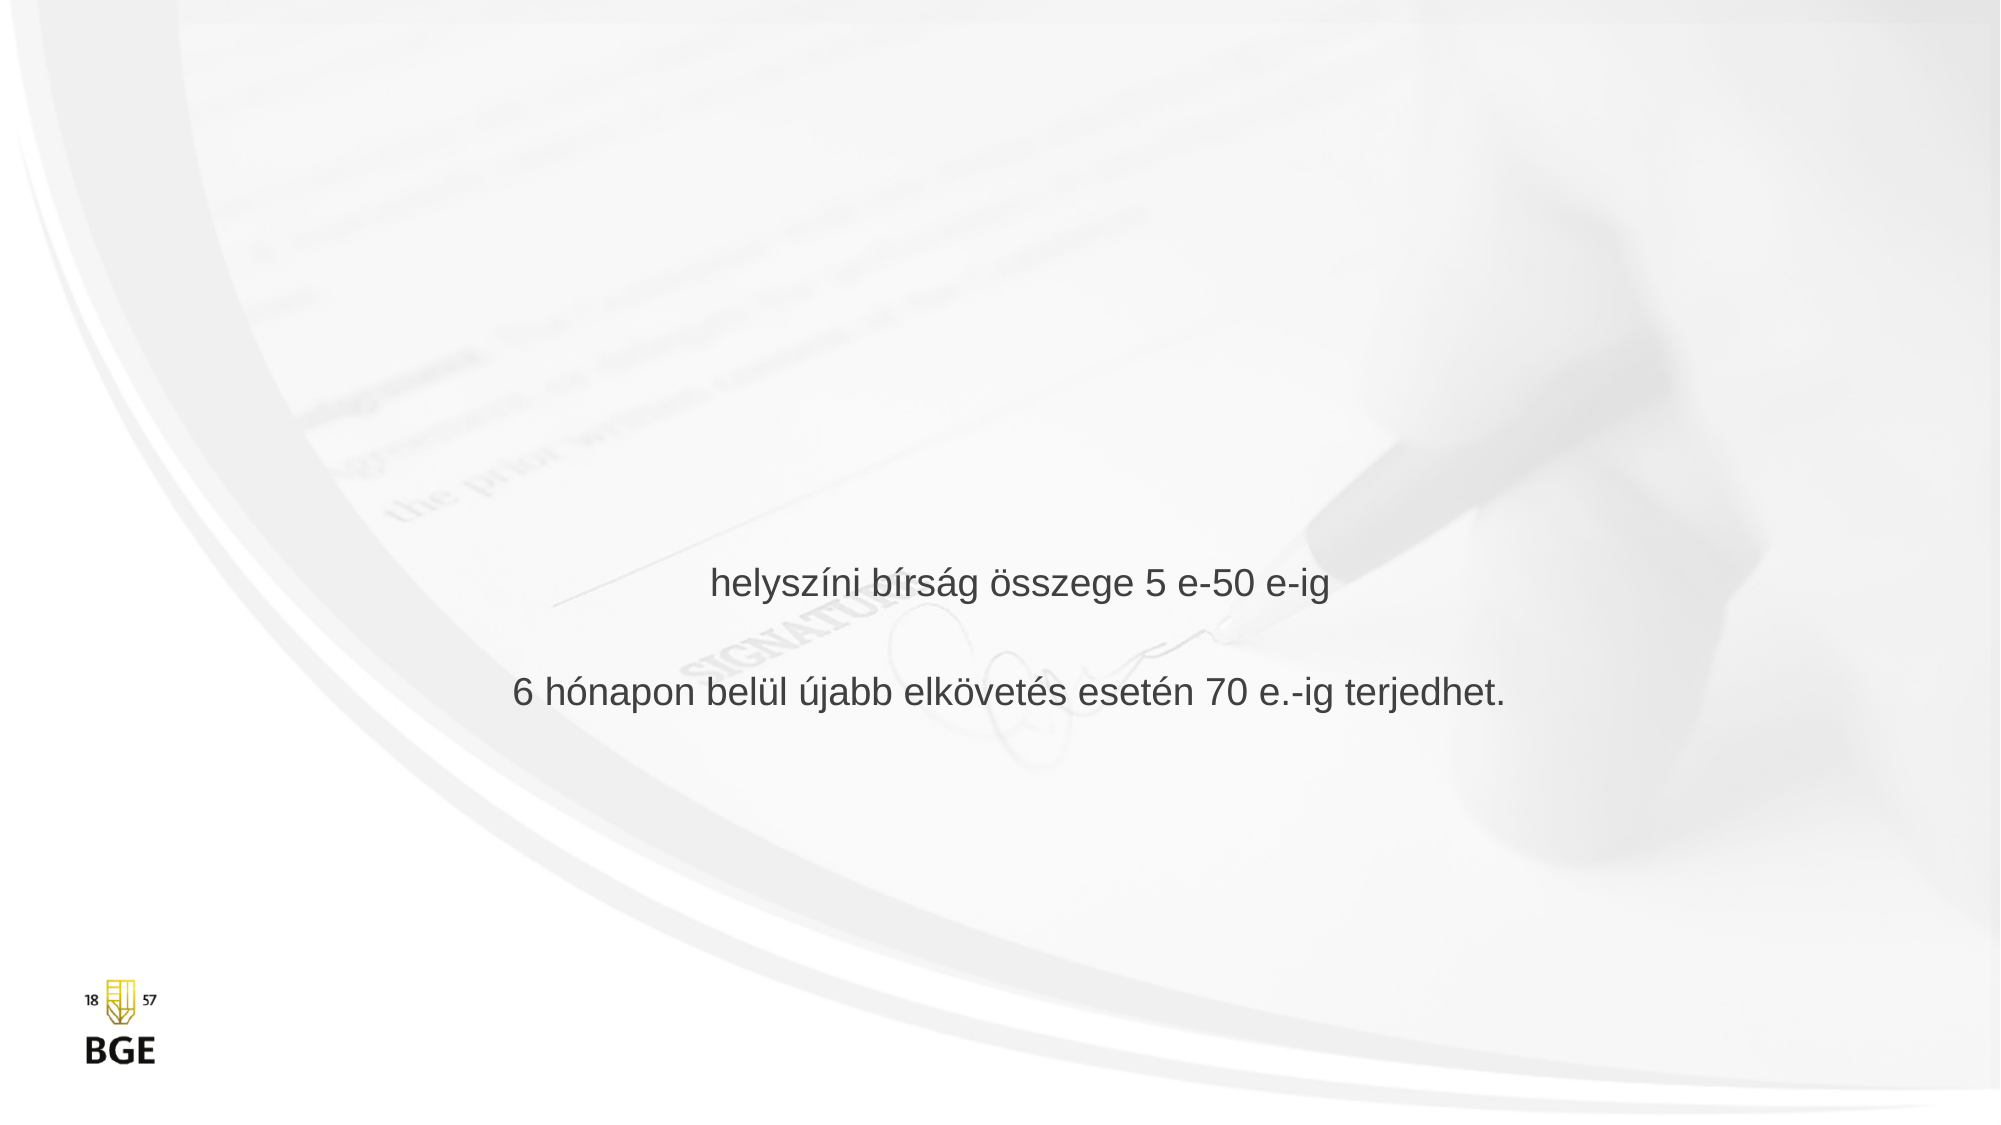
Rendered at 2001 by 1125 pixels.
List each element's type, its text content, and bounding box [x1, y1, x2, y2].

list helyszíni bírság összege 5 e-50 e-ig 6 hónapon belül újabb elkövetés esetén 70 e.-ig terjedhet. [174, 324, 1866, 1000]
picture [0, 0, 2001, 1125]
